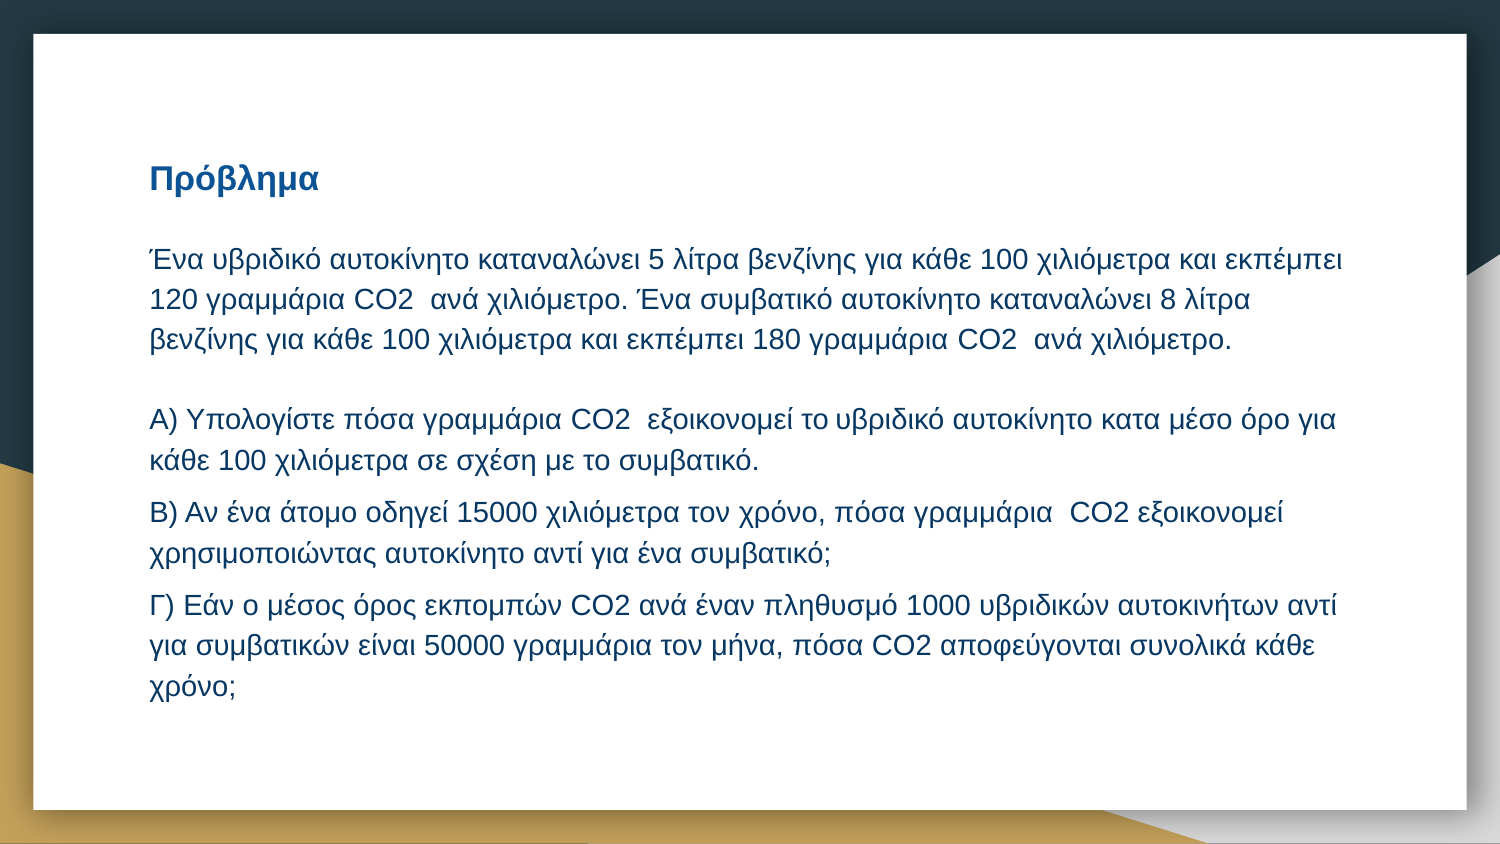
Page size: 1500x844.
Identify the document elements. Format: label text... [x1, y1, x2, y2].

list Ένα υβριδικό αυτοκίνητο καταναλώνει 5 λίτρα βενζίνης για κάθε 100 χιλιόμετρα και εκπέμπει 120 γραμμάρια CO2 ανά χιλιόμετρο. Ένα συμβατικό αυτοκίνητο καταναλώνει 8 λίτρα βενζίνης για κάθε 100 χιλιόμετρα και εκπέμπει 180 γραμμάρια CO2 ανά χιλιόμετρο. Α) Υπολογίστε πόσα γραμμάρια CO2 εξοικονομεί το υβριδικό αυτοκίνητο κατα μέσο όρο για κάθε 100 χιλιόμετρα σε σχέση με το συμβατικό. Β) Αν ένα άτομο οδηγεί 15000 χιλιόμετρα τον χρόνο, πόσα γραμμάρια CO2 εξοικονομεί χρησιμοποιώντας αυτοκίνητο αντί για ένα συμβατικό; Γ) Εάν ο μέσος όρος εκπομπών CO2 ανά έναν πληθυσμό 1000 υβριδικών αυτοκινήτων αντί για συμβατικών είναι 50000 γραμμάρια τον μήνα, πόσα CO2 αποφεύγονται συνολικά κάθε χρόνο; [134, 220, 1366, 729]
title Πρόβλημα [134, 138, 1366, 213]
